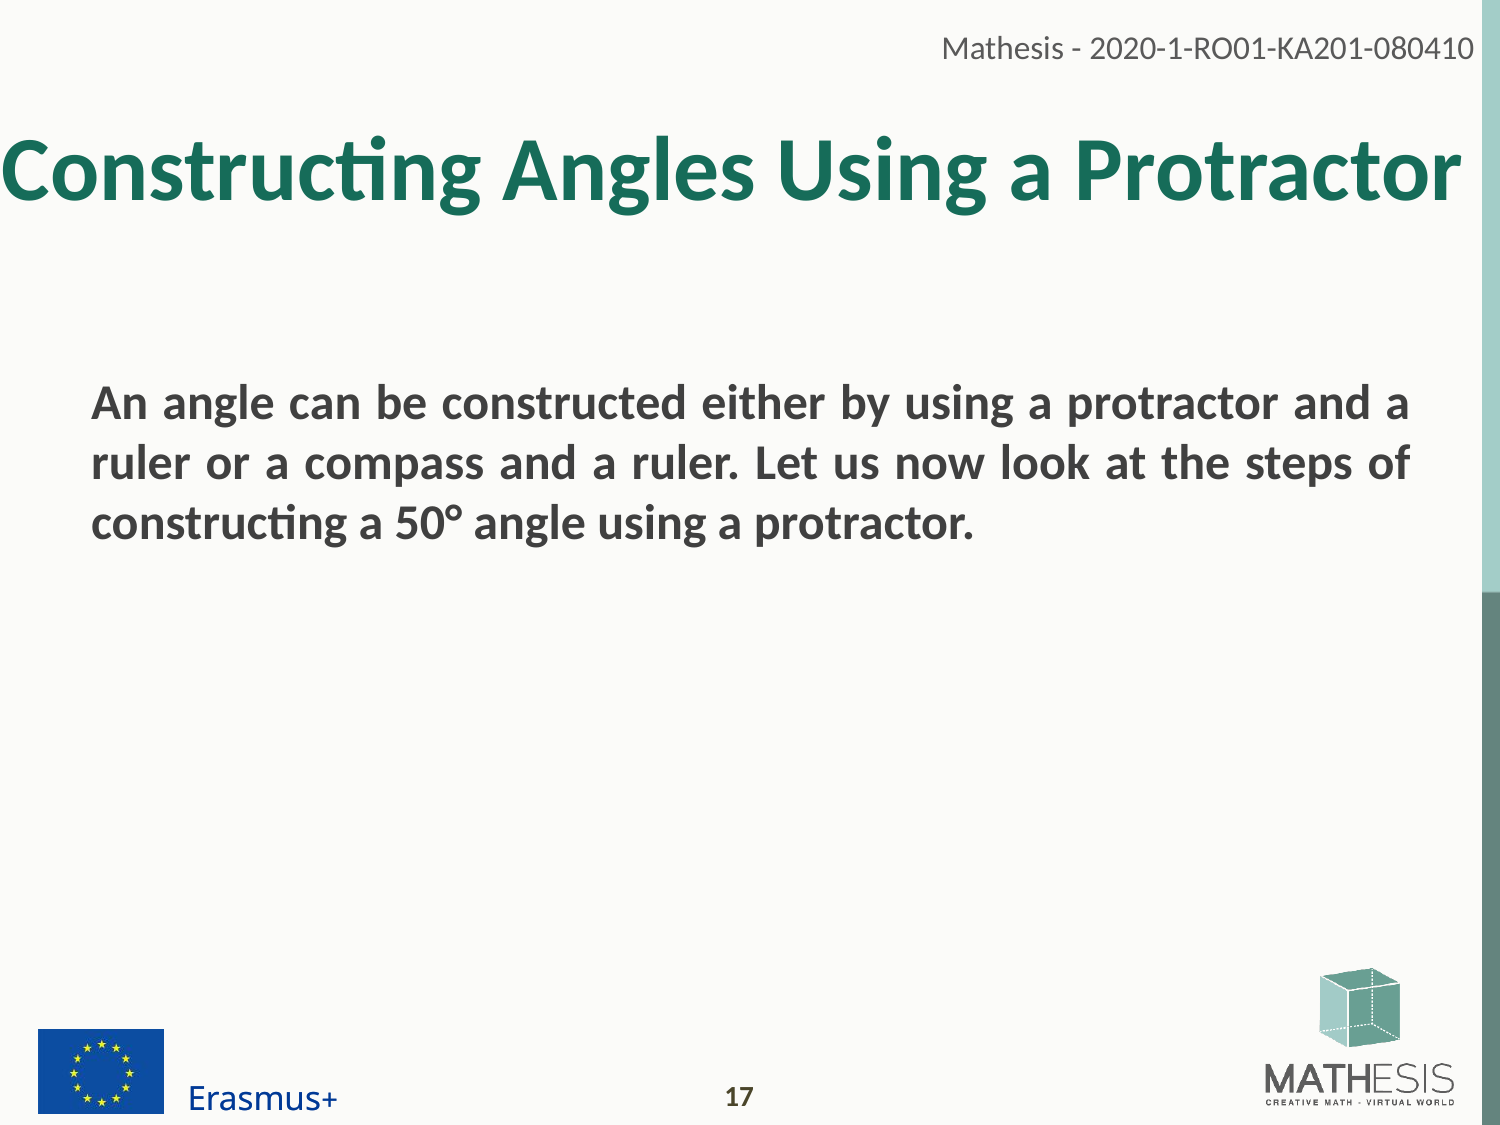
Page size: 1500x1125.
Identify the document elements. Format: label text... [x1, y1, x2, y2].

title Constructing Angles Using a Protractor [0, 101, 1485, 320]
list An angle can be constructed either by using a protractor and a ruler or a compass and a ruler. Let us now look at the steps of constructing a 50° angle using a protractor. [76, 361, 1427, 1105]
picture [38, 1029, 164, 1114]
